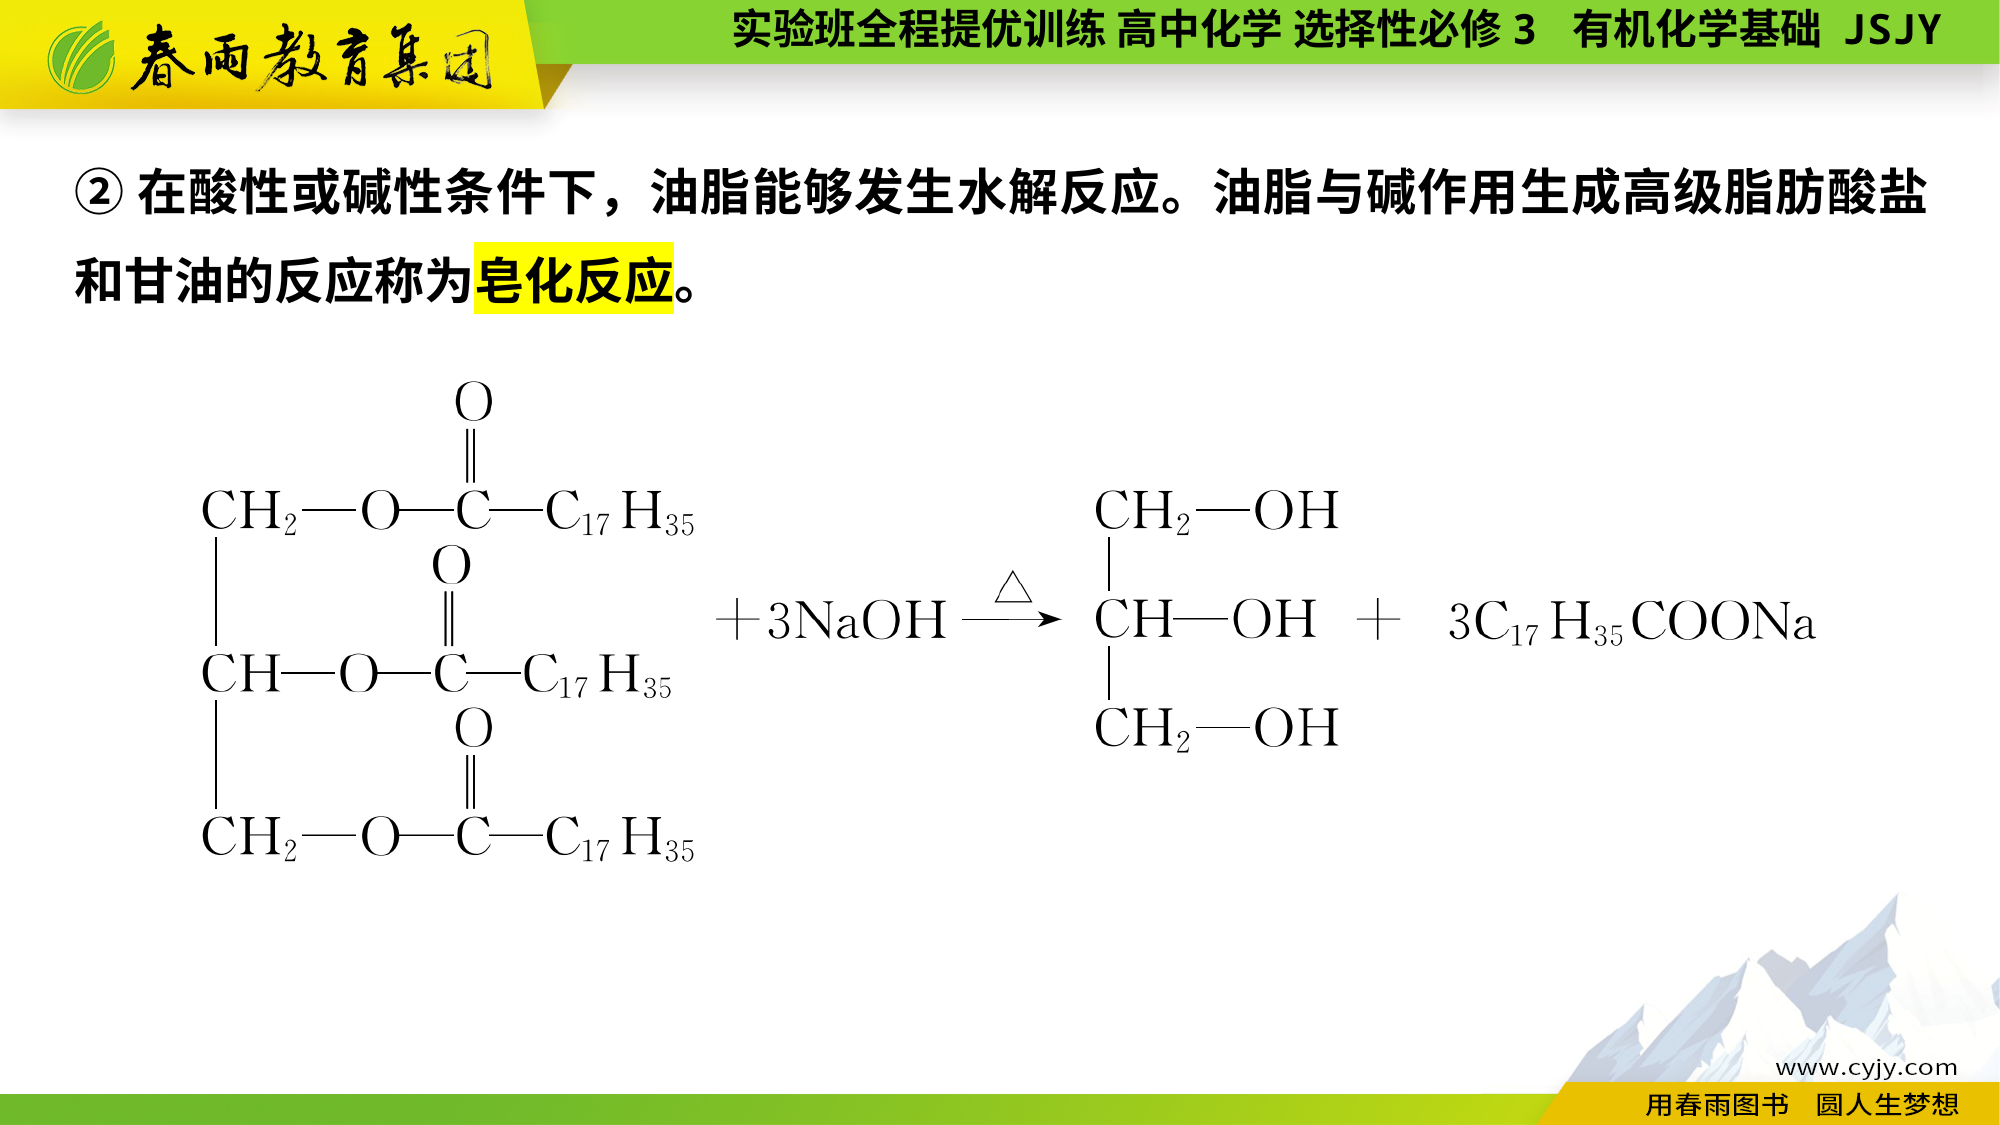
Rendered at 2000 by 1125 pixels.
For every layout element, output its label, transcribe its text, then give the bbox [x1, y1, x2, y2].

list ②在酸性或碱性条件下，油脂能够发生水解反应。油脂与碱作用生成高级脂肪酸盐和甘油的反应称为皂化反应。 [59, 122, 1944, 308]
picture [0, 0, 2000, 1125]
